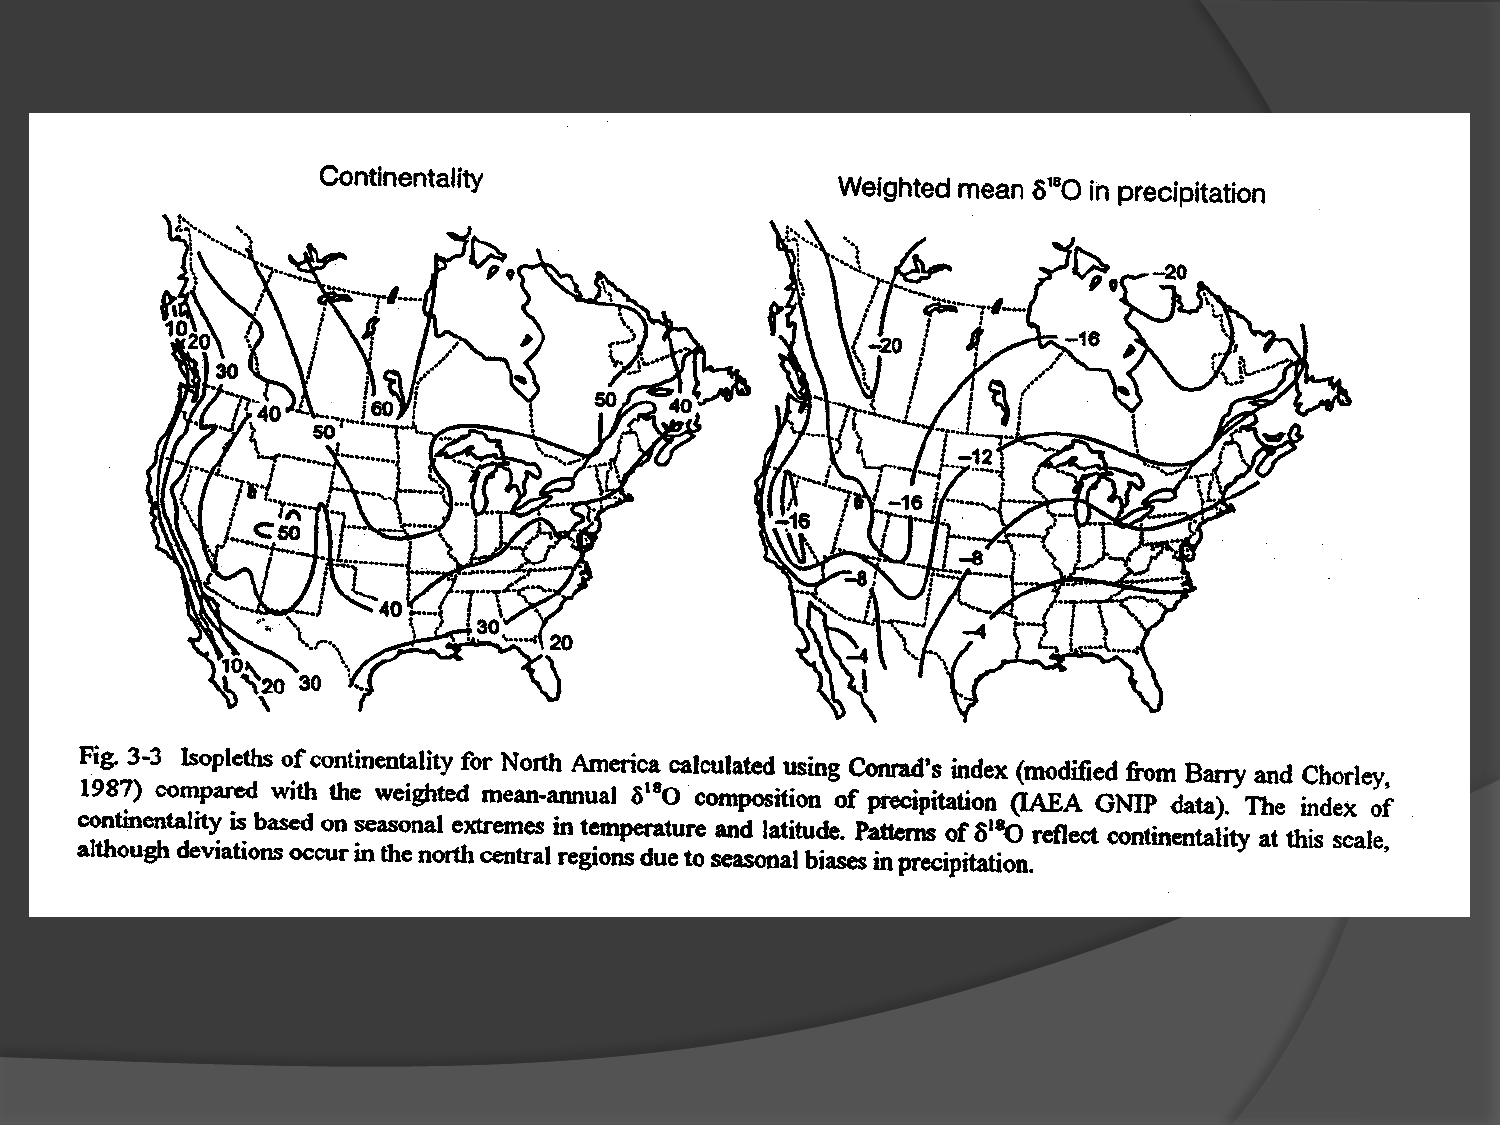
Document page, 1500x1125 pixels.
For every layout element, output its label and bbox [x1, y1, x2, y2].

picture [29, 113, 1470, 918]
